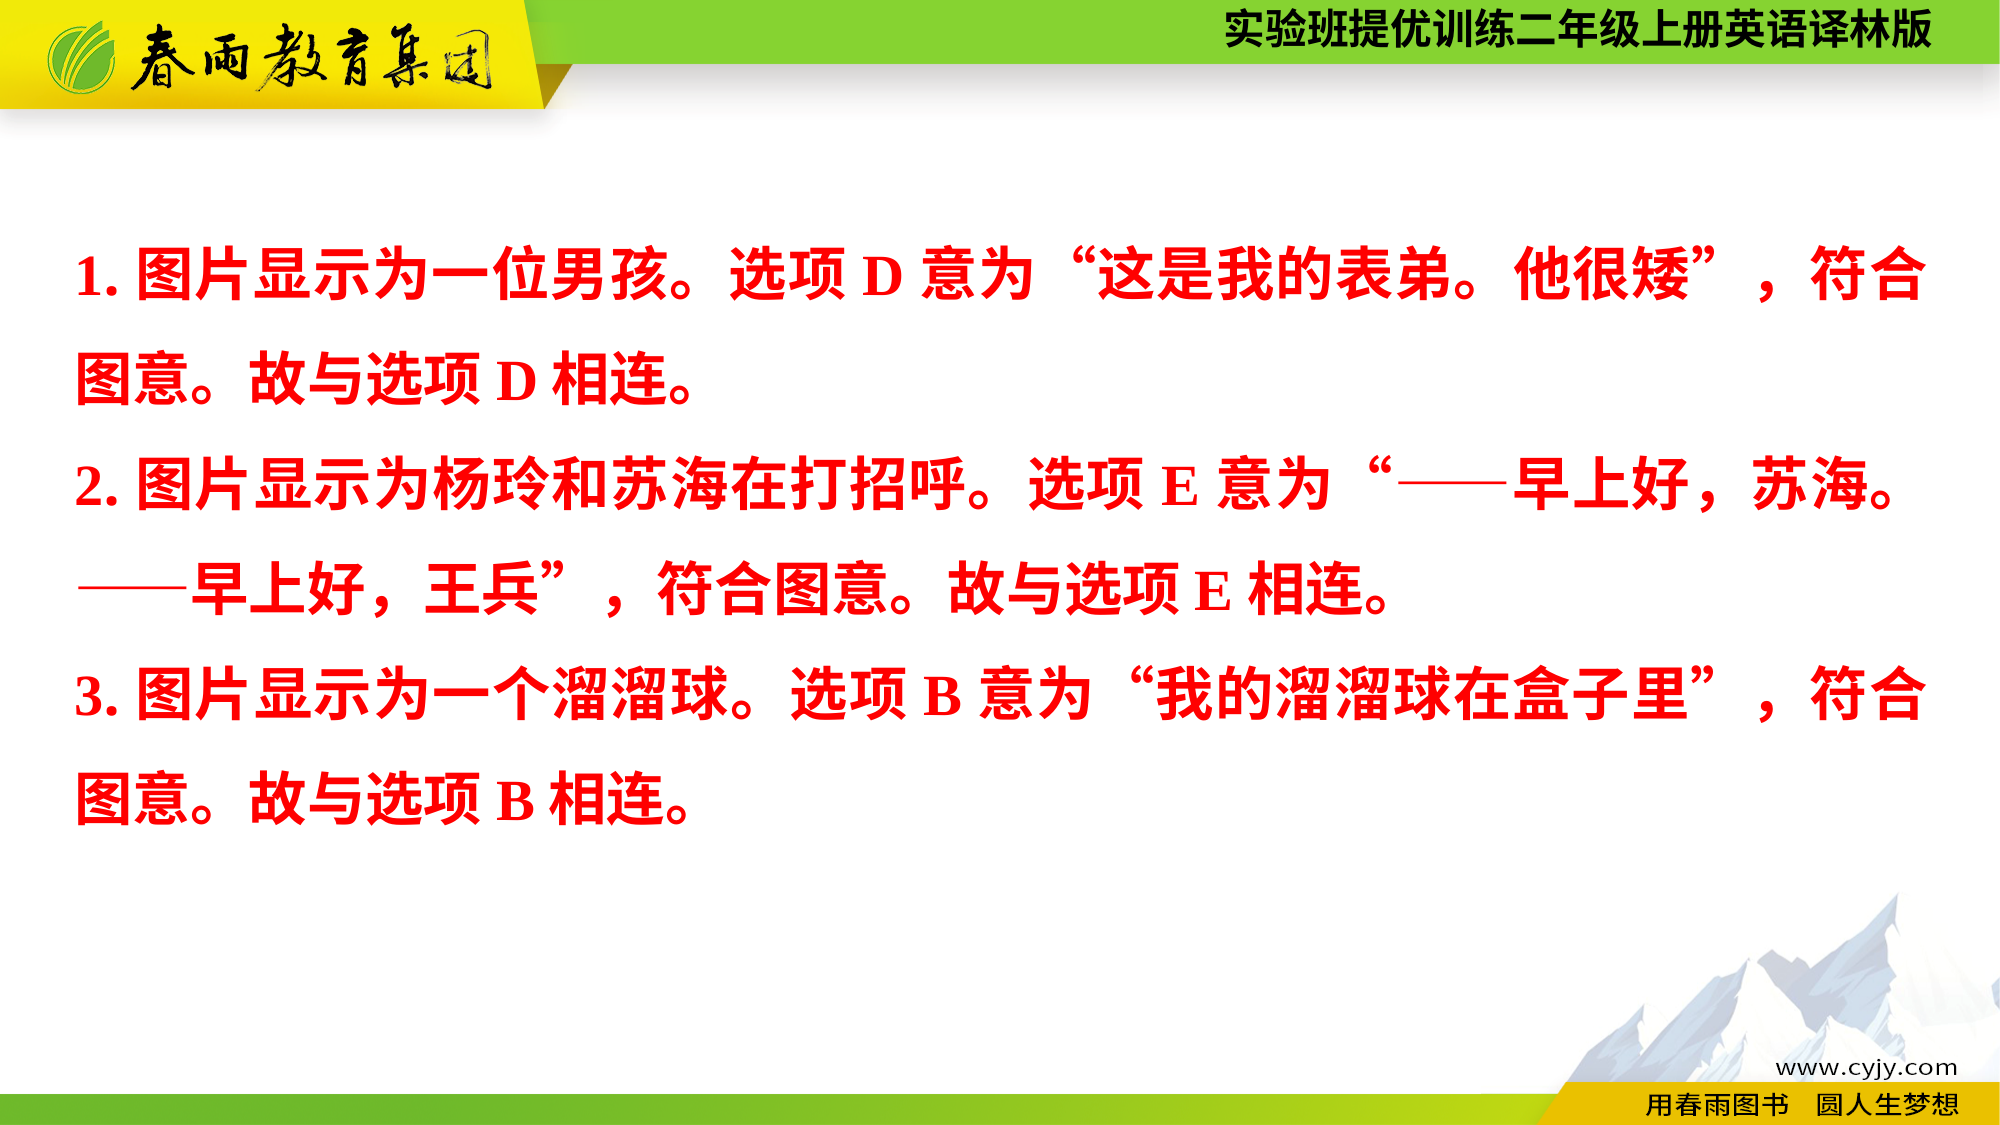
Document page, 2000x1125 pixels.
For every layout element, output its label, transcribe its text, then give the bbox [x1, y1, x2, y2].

list 1.图片显示为一位男孩。选项D意为“这是我的表弟。他很矮”，符合图意。故与选项D相连。 2.图片显示为杨玲和苏海在打招呼。选项E意为“——早上好，苏海。——早上好，王兵”，符合图意。故与选项E相连。 3.图片显示为一个溜溜球。选项B意为“我的溜溜球在盒子里”，符合图意。故与选项B相连。 [59, 194, 1944, 846]
picture [0, 0, 2000, 1125]
